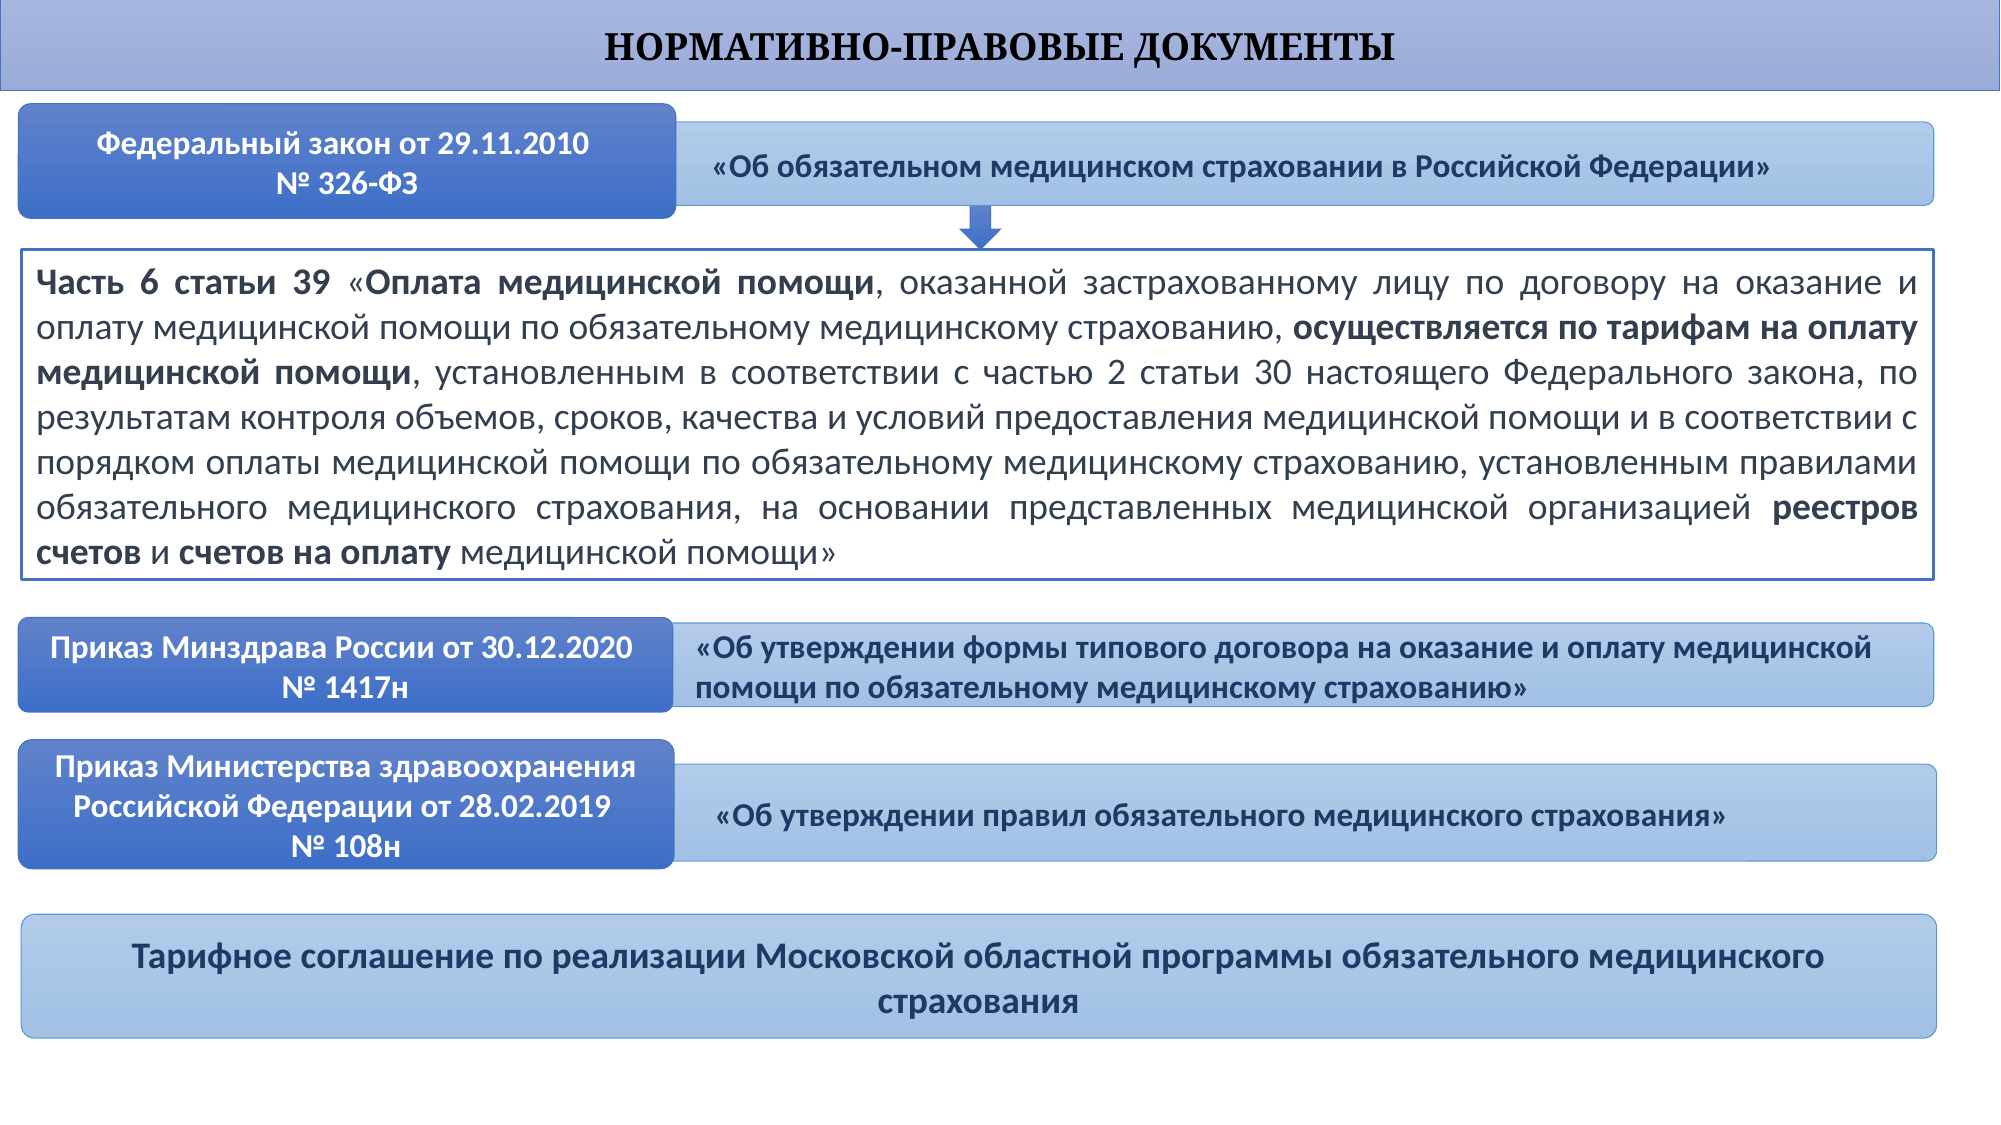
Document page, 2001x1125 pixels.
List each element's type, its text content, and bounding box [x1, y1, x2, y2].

text_box «Об утверждении формы типового договора на оказание и оплату медицинской помощи по обязательному медицинскому страхованию» [672, 622, 1935, 708]
text_box НОРМАТИВНО-ПРАВОВЫЕ ДОКУМЕНТЫ [0, 0, 2000, 91]
text_box Приказ Министерства здравоохранения Российской Федерации от 28.02.2019 № 108н [17, 739, 675, 870]
text_box Тарифное соглашение по реализации Московской областной программы обязательного медицинского страхования [20, 913, 1938, 1039]
text_box Федеральный закон от 29.11.2010 № 326-ФЗ [17, 103, 677, 219]
text_box «Об обязательном медицинском страховании в Российской Федерации» [677, 121, 1935, 206]
text_box «Об утверждении правил обязательного медицинского страхования» [674, 763, 1938, 862]
text_box [958, 206, 1002, 249]
text_box Приказ Минздрава России от 30.12.2020 № 1417н [17, 616, 674, 713]
text_box Часть 6 статьи 39 «Оплата медицинской помощи, оказанной застрахованному лицу по договору на оказание и оплату медицинской помощи по обязательному медицинскому страхованию, осуществляется по тарифам на оплату медицинской помощи, установленным в соответствии с частью 2 статьи 30 настоящего Федерального закона, по результатам контроля объемов, сроков, качества и условий предоставления медицинской помощи и в соответствии с порядком оплаты медицинской помощи по обязательному медицинскому страхованию, установленным правилами обязательного медицинского страхования, на основании представленных медицинской организацией реестров счетов и счетов на оплату медицинской помощи» [21, 249, 1934, 580]
